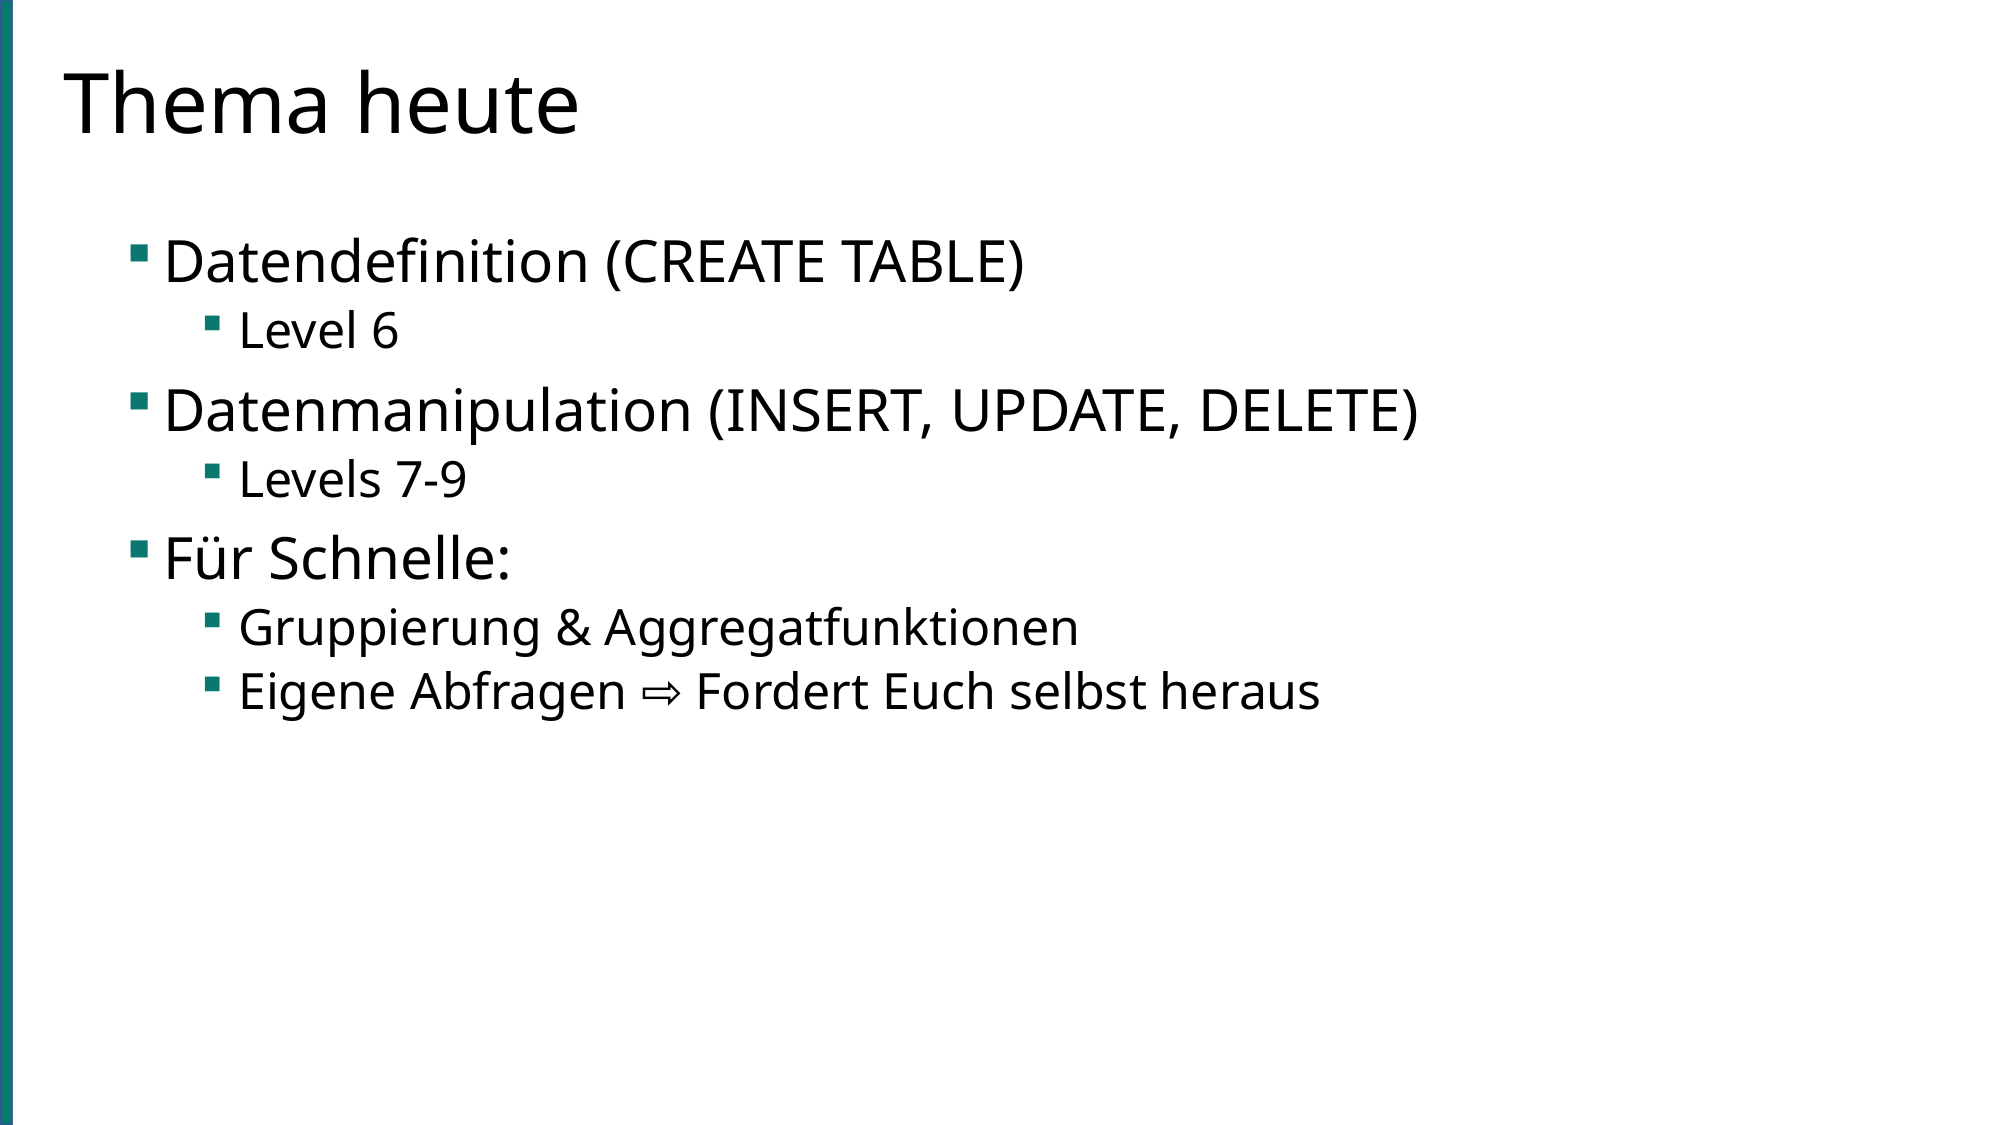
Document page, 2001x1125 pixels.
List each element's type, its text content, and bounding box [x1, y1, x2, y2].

title Thema heute [48, 17, 1970, 196]
list Datendefinition (CREATE TABLE) Level 6 Datenmanipulation (INSERT, UPDATE, DELETE) Levels 7-9 Für Schnelle: Gruppierung & Aggregatfunktionen Eigene Abfragen ⇨ Fordert Euch selbst heraus [110, 224, 1907, 1013]
